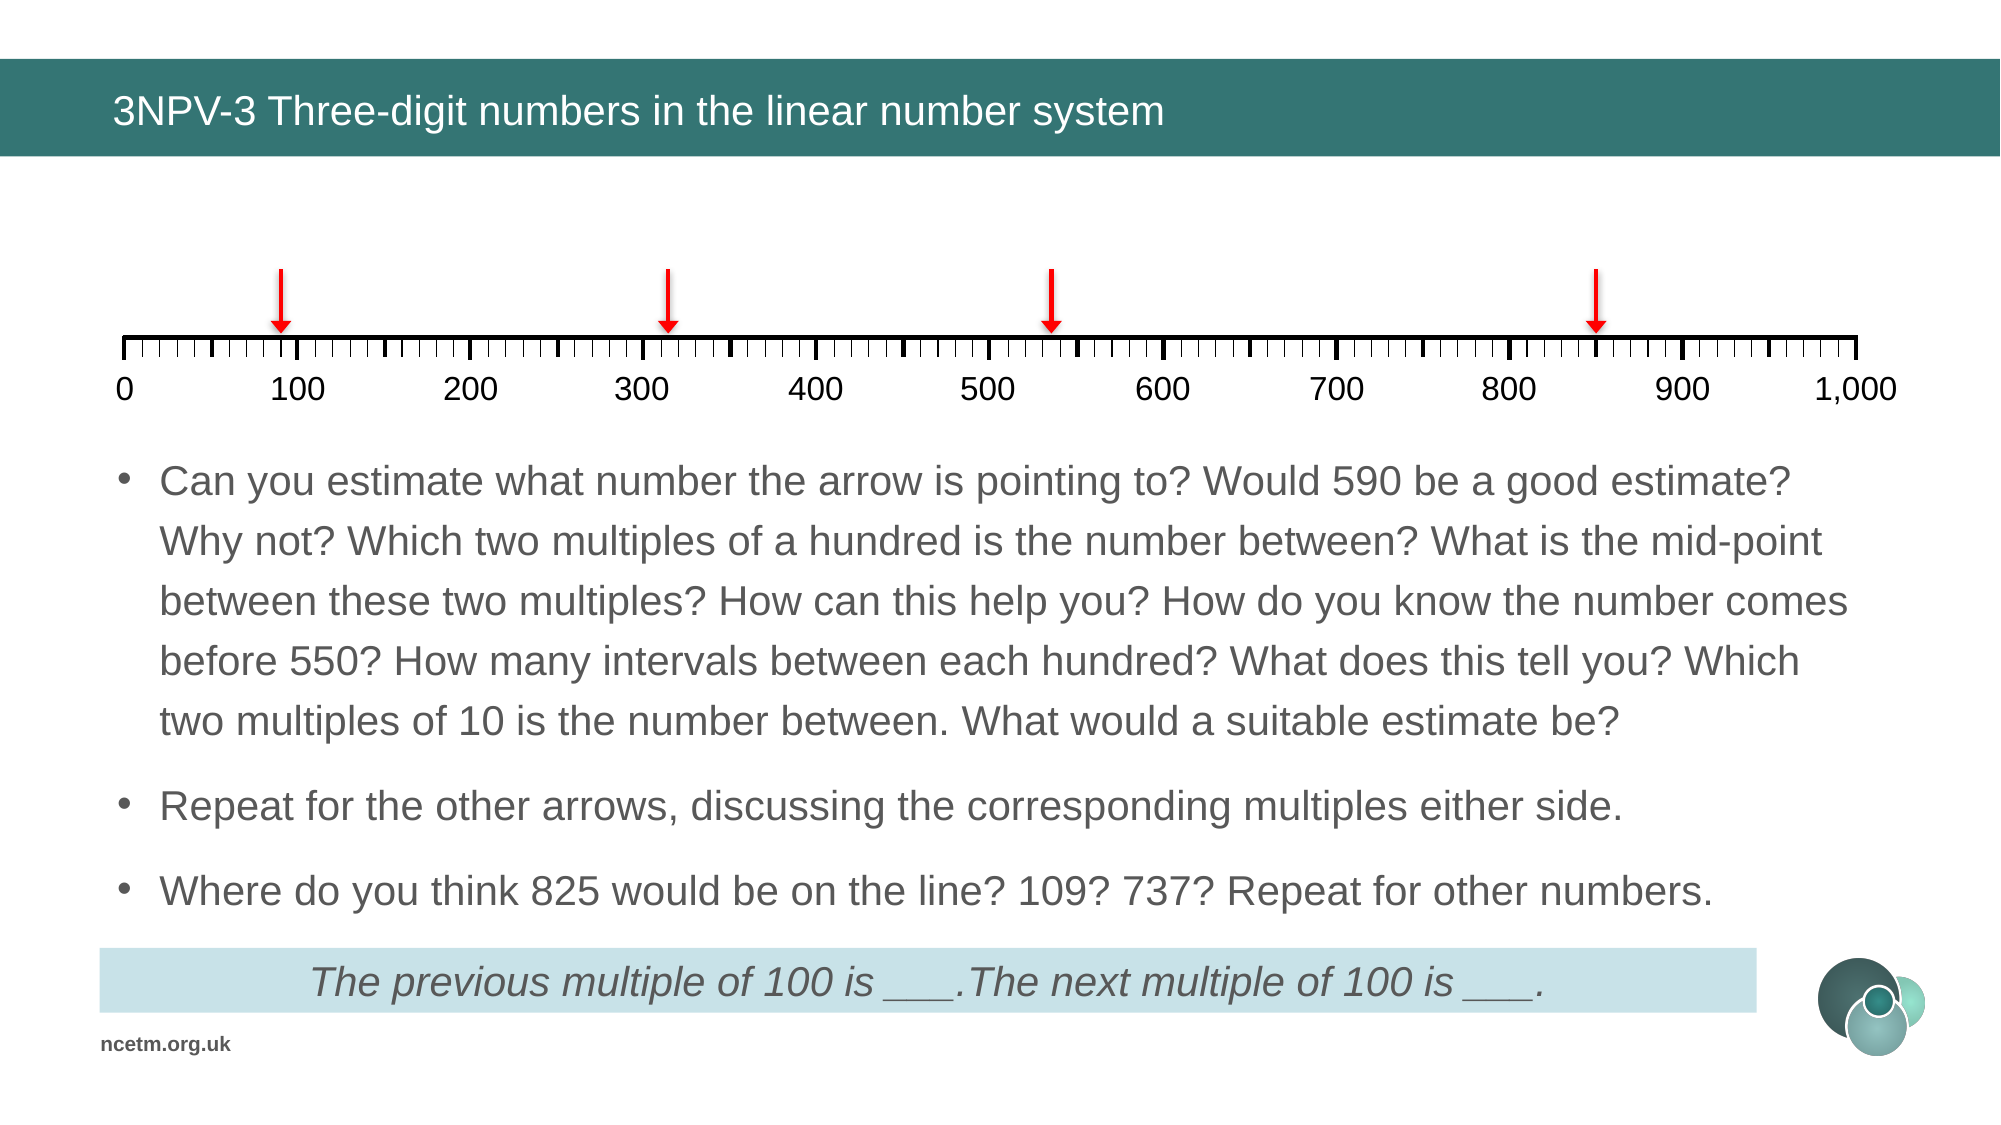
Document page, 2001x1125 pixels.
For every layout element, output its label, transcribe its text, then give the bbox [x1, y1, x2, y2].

title 3NPV-3 Three-digit numbers in the linear number system [97, 76, 1945, 147]
picture [1818, 958, 1925, 1056]
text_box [142, 336, 1839, 357]
text_box Can you estimate what number the arrow is pointing to? Would 590 be a good estimate? Why not? Which two multiples of a hundred is the number between? What is the mid-point between these two multiples? How can this help you? How do you know the number comes before 550? How many intervals between each hundred? What does this tell you? Which two multiples of 10 is the number between. What would a suitable estimate be? Repeat for the other arrows, discussing the corresponding multiples either side. Where do you think 825 would be on the line? 109? 737? Repeat for other numbers. [102, 436, 1879, 1026]
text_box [68, 335, 1998, 416]
text_box The previous multiple of 100 is ___.The next multiple of 100 is ___. [99, 947, 1757, 1013]
